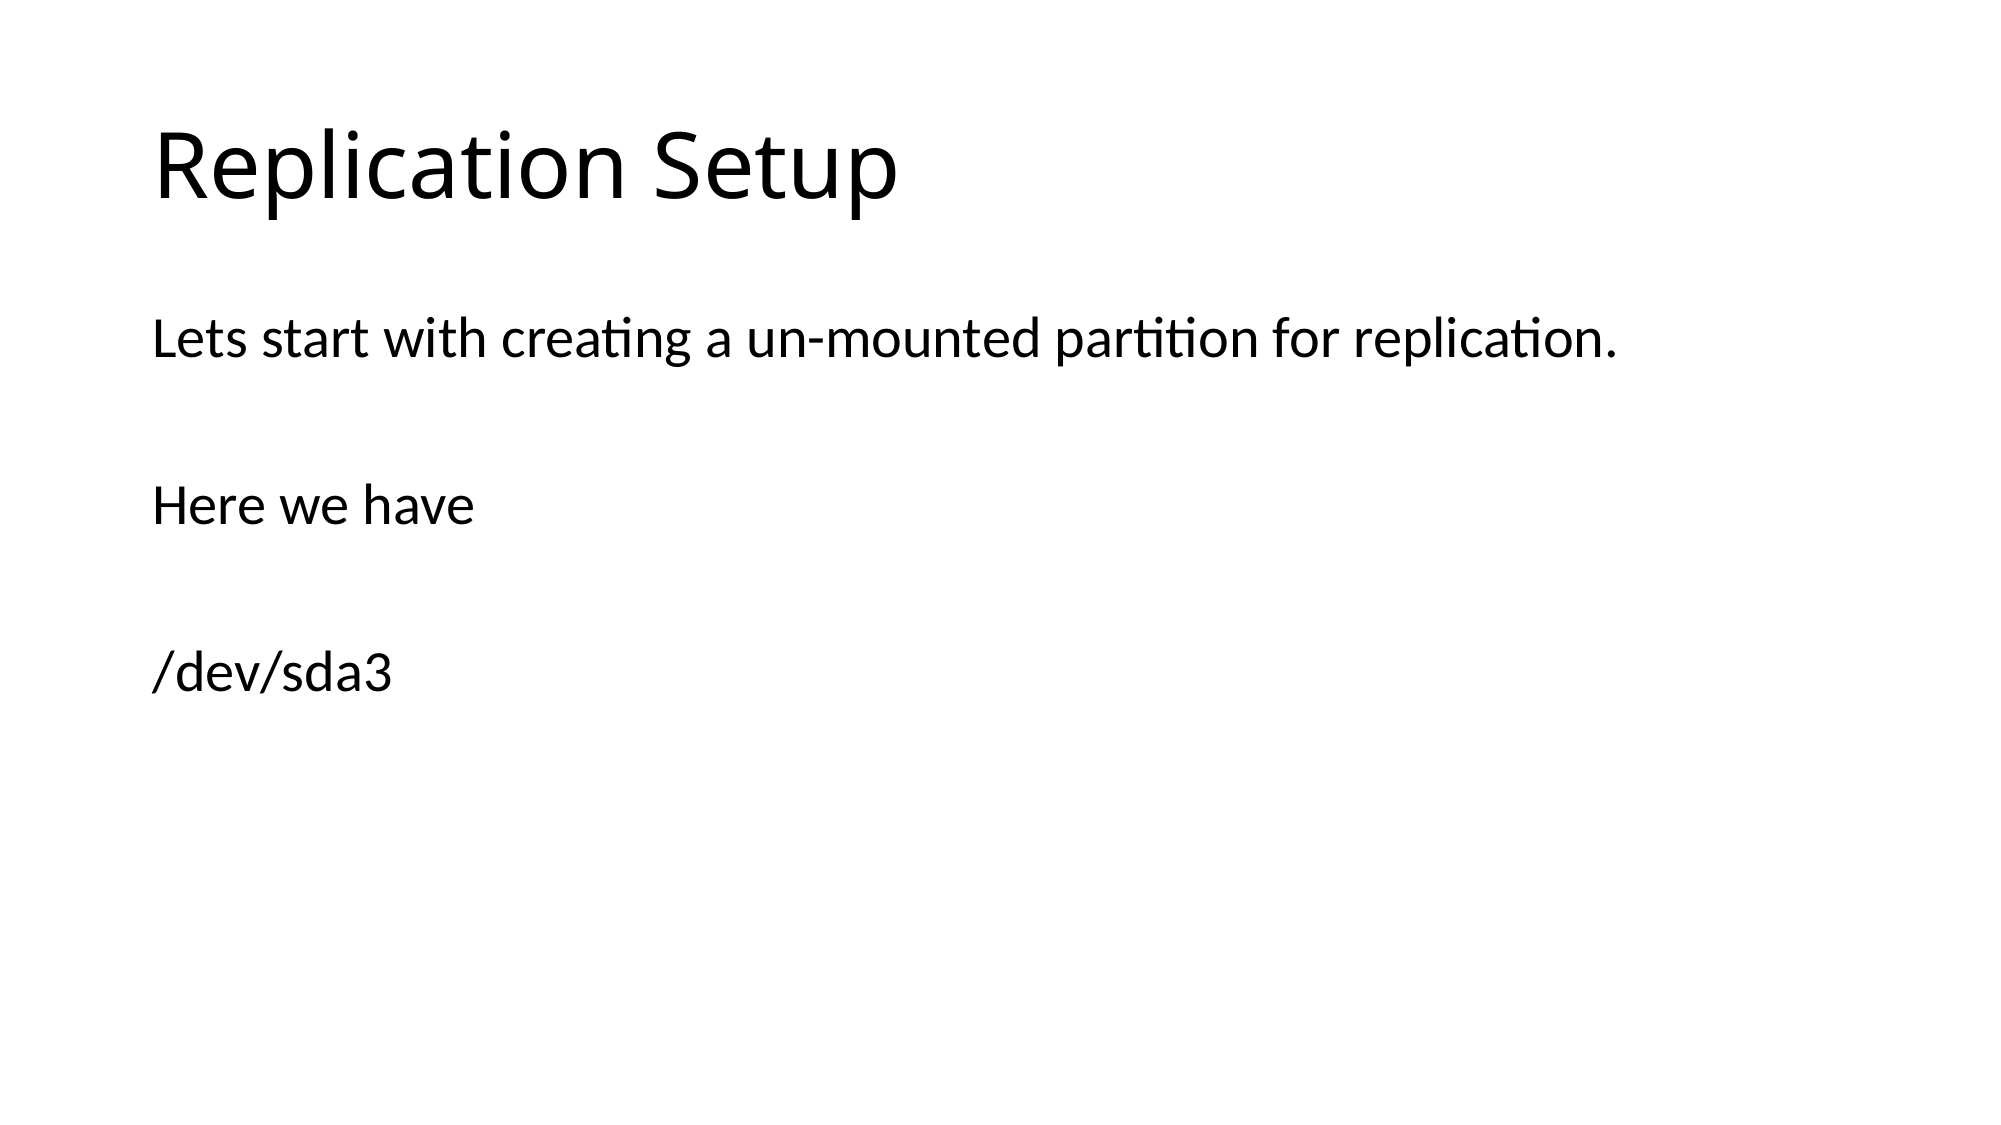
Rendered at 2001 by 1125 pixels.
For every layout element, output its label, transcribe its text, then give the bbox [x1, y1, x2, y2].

list Lets start with creating a un-mounted partition for replication. Here we have /dev/sda3 [137, 299, 1863, 1014]
title Replication Setup [137, 59, 1863, 278]
